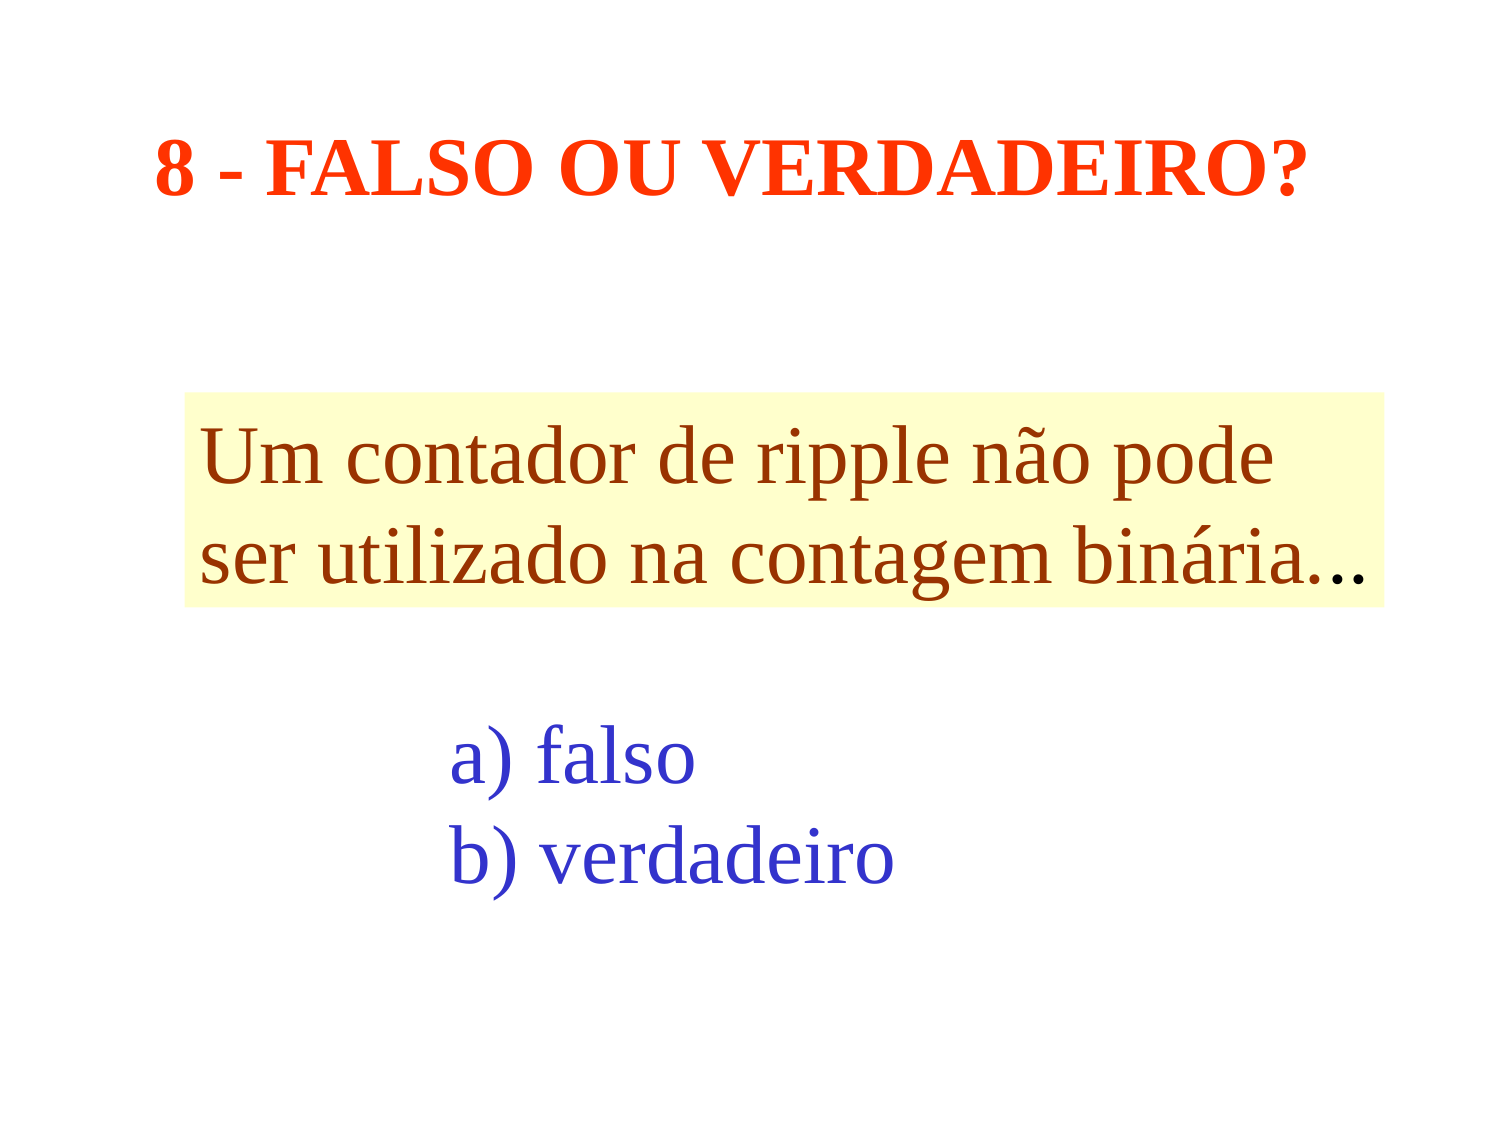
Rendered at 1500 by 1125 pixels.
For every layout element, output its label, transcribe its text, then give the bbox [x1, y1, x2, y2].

text_box 8 - FALSO OU VERDADEIRO? [139, 104, 1327, 220]
text_box Um contador de ripple não pode ser utilizado na contagem binária... [184, 392, 1385, 608]
text_box a) falso b) verdadeiro [434, 692, 912, 908]
